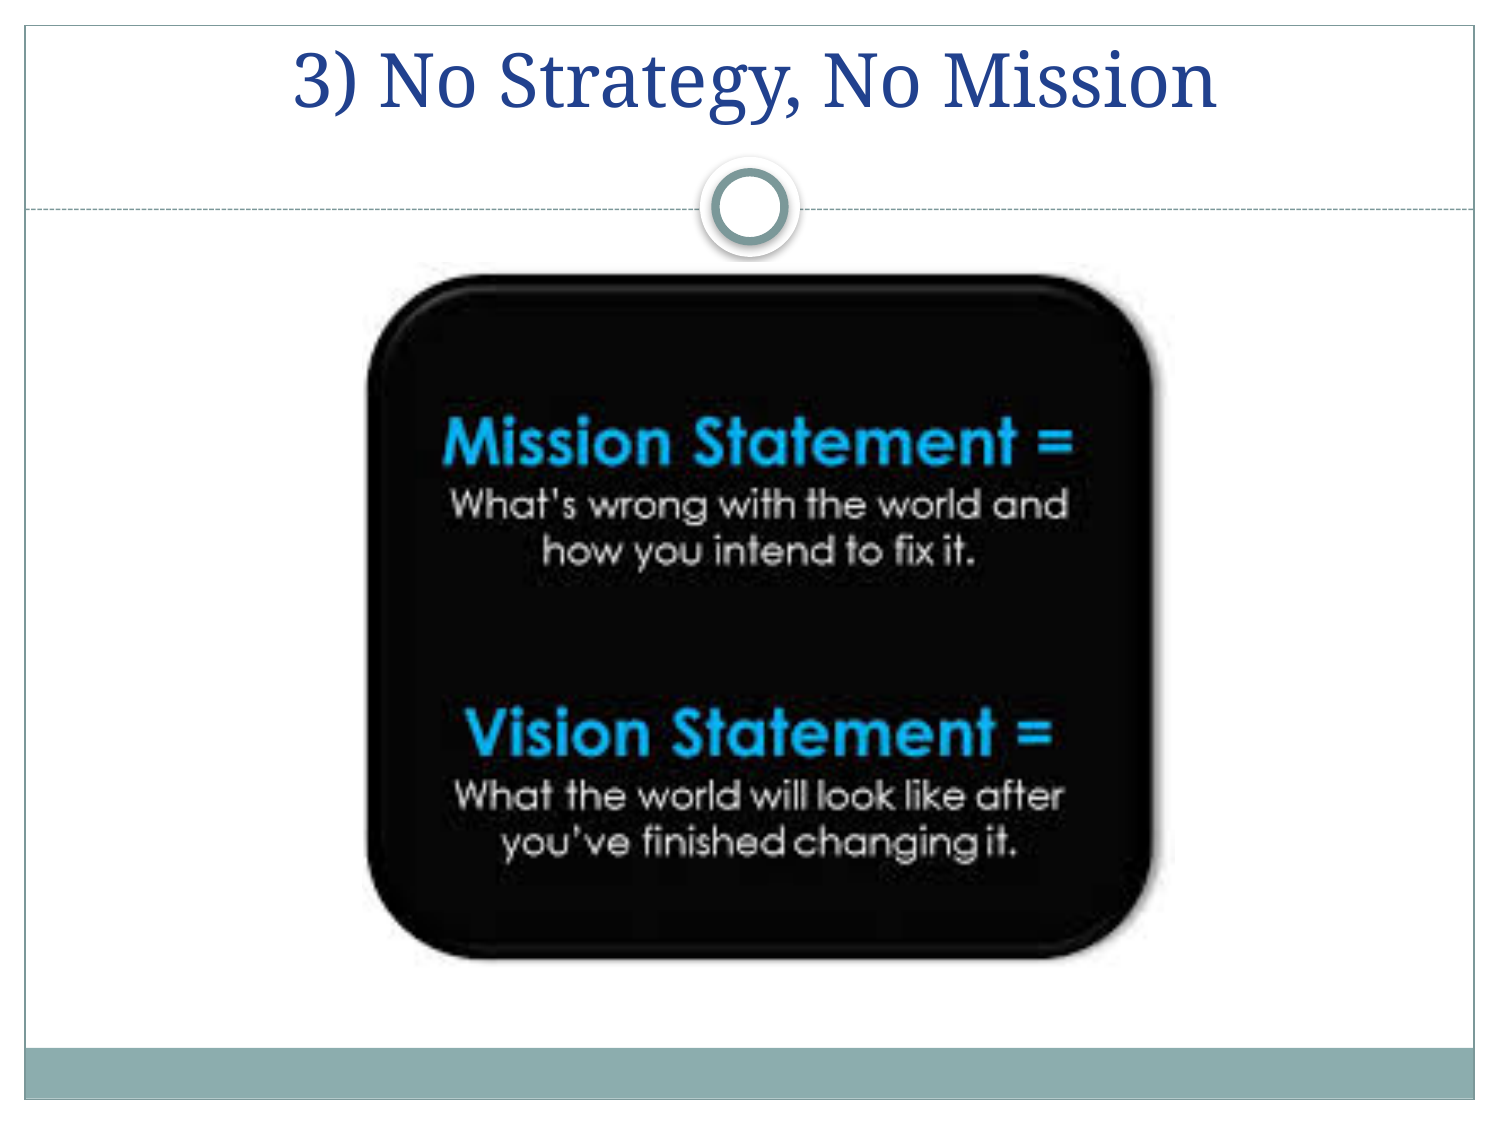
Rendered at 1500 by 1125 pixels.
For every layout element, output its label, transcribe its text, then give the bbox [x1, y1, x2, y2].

list 3) No Strategy, No Mission [49, 24, 1463, 200]
picture [362, 262, 1176, 974]
